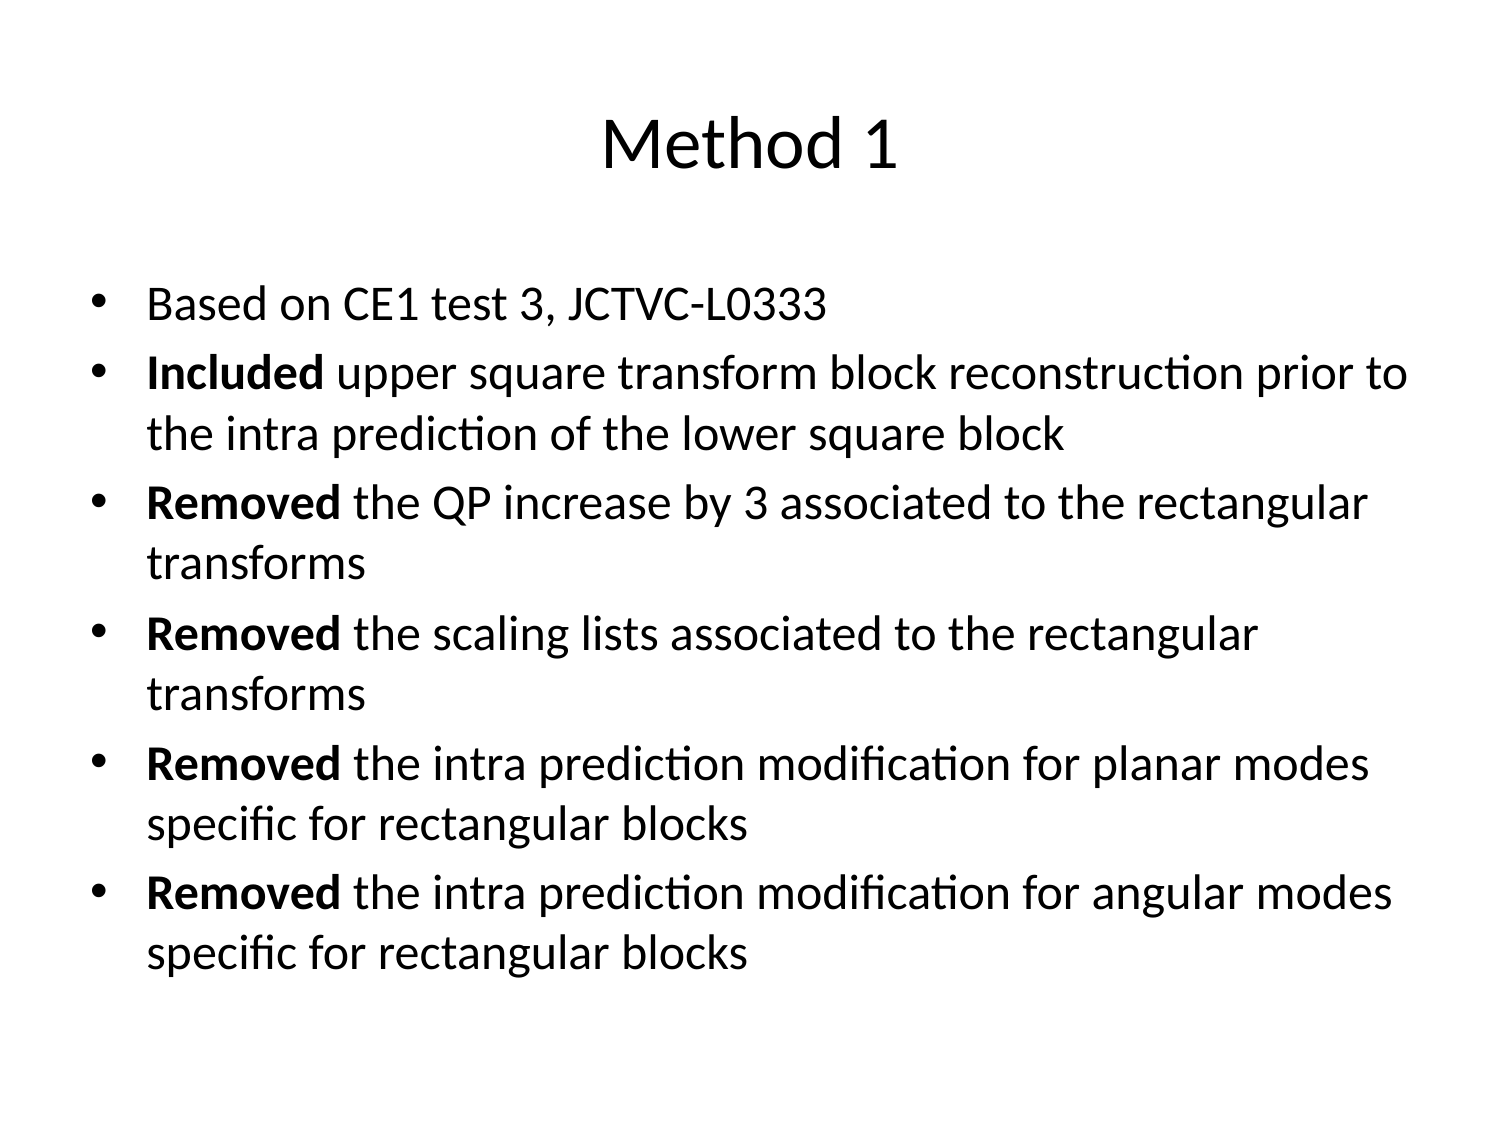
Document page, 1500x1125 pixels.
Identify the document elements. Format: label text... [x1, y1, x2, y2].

list Based on CE1 test 3, JCTVC-L0333 Included upper square transform block reconstruction prior to the intra prediction of the lower square block Removed the QP increase by 3 associated to the rectangular transforms Removed the scaling lists associated to the rectangular transforms Removed the intra prediction modification for planar modes specific for rectangular blocks Removed the intra prediction modification for angular modes specific for rectangular blocks [75, 262, 1425, 1005]
title Method 1 [75, 45, 1425, 233]
